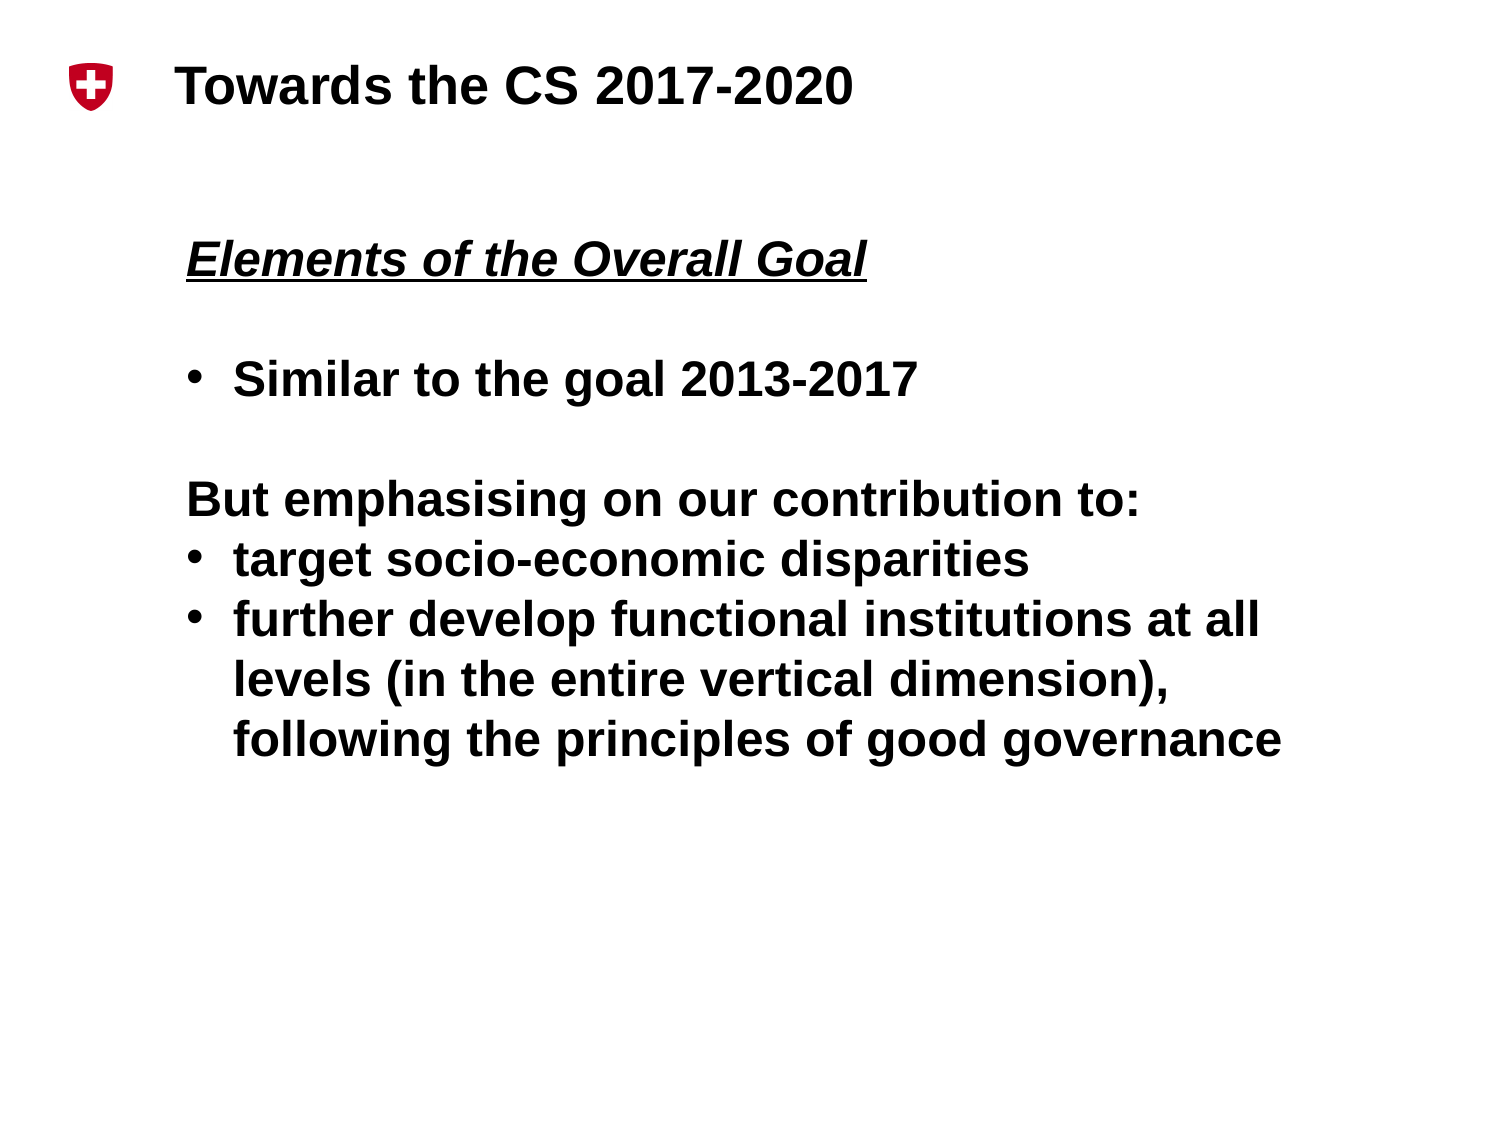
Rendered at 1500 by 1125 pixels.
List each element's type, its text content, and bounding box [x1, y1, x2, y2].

title Towards the CS 2017-2020 [159, 42, 1412, 124]
text_box Elements of the Overall Goal Similar to the goal 2013-2017 But emphasising on our contribution to: target socio-economic disparities further develop functional institutions at all levels (in the entire vertical dimension), following the principles of good governance [171, 218, 1376, 834]
picture [69, 63, 113, 111]
